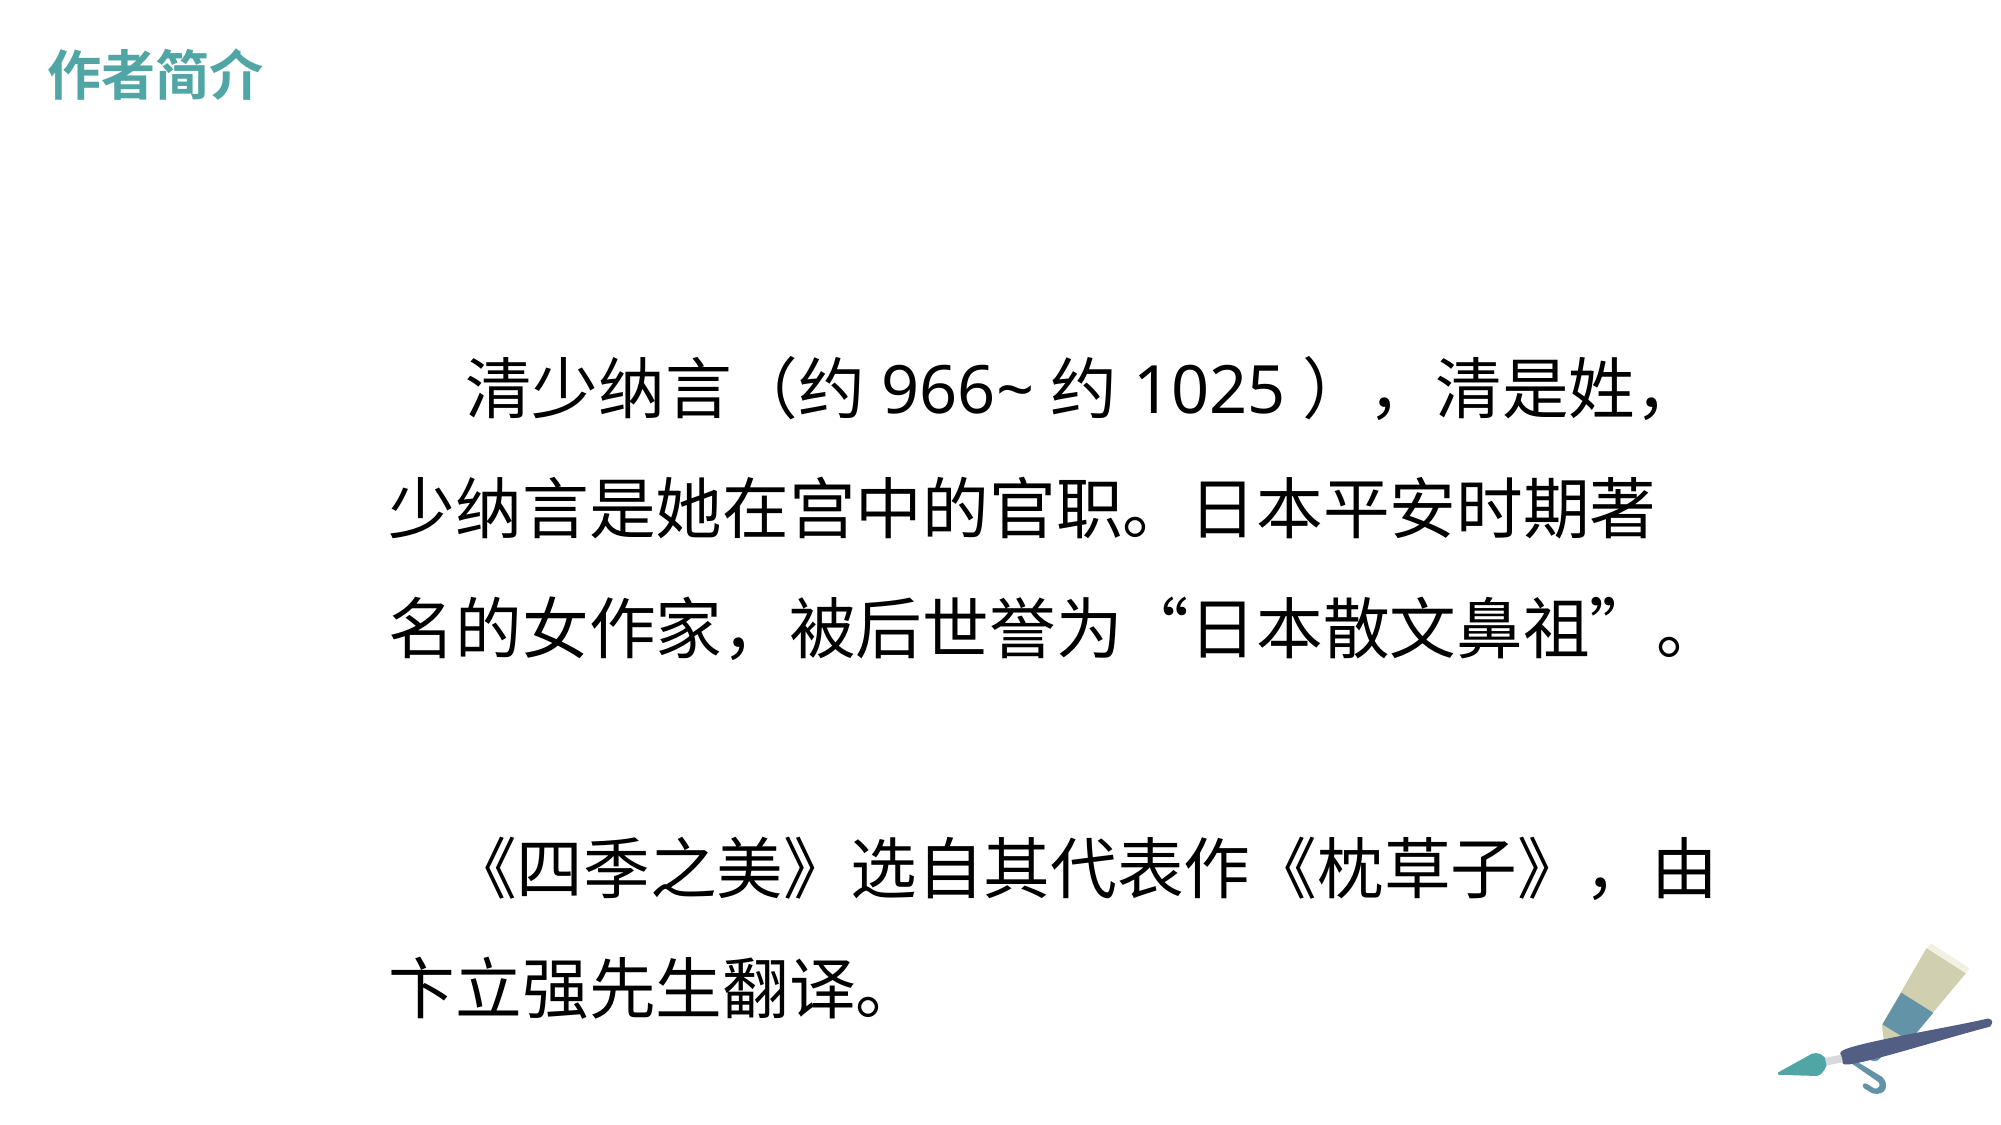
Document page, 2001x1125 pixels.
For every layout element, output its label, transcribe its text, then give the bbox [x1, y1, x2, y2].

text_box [1811, 945, 1974, 1125]
text_box 清少纳言（约966~约1025），清是姓，少纳言是她在宫中的官职。日本平安时期著名的女作家，被后世誉为“日本散文鼻祖”。 《四季之美》选自其代表作《枕草子》，由卞立强先生翻译。 [374, 299, 1734, 1035]
text_box 作者简介 [32, 33, 347, 114]
